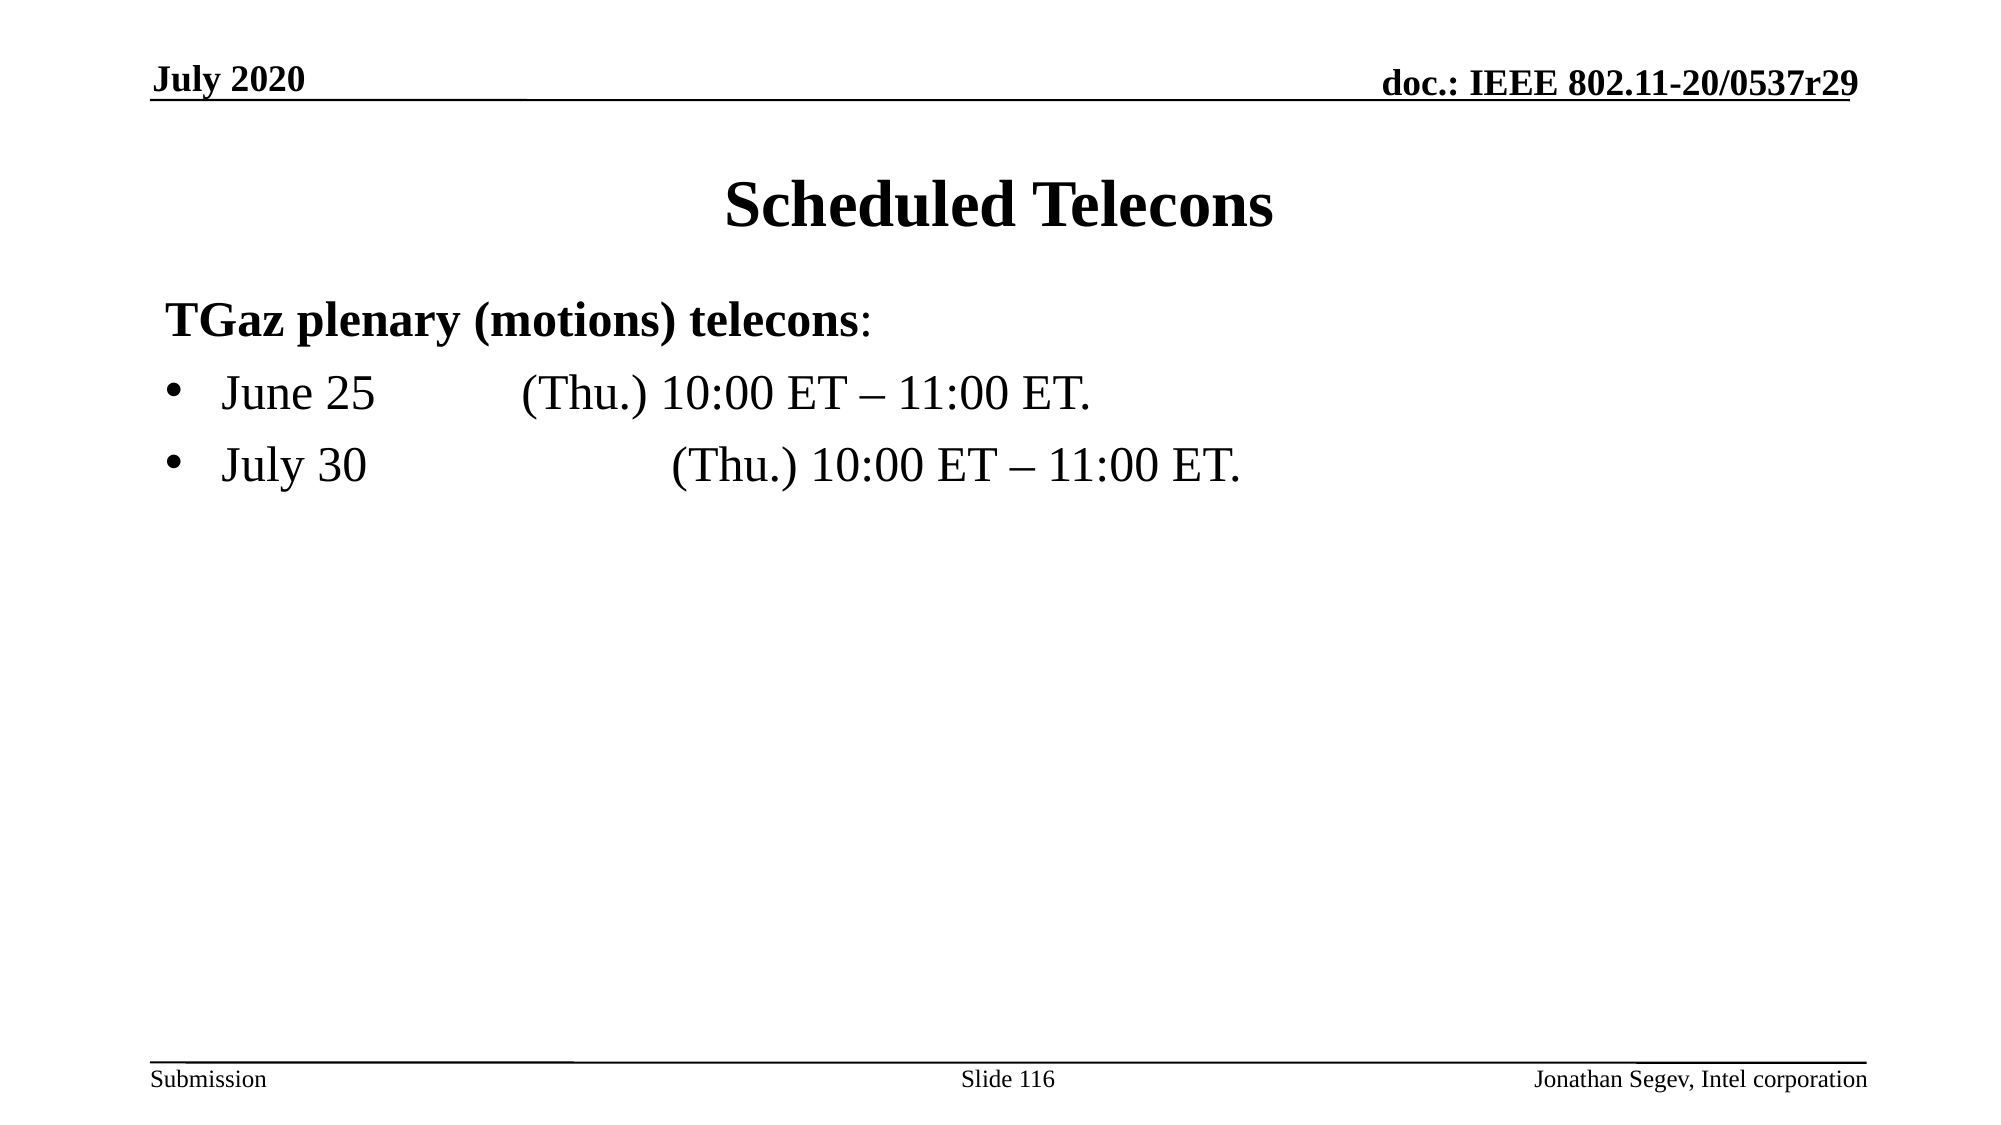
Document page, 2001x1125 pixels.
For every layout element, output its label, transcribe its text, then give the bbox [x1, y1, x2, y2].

slide_number Slide 116 [950, 1061, 1067, 1123]
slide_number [152, 54, 563, 100]
title Scheduled Telecons [149, 112, 1850, 278]
list TGaz plenary (motions) telecons: June 25 (Thu.) 10:00 ET – 11:00 ET. July 30 (Thu.) 10:00 ET – 11:00 ET. [149, 278, 1850, 670]
footer Jonathan Segev, Intel corporation [1171, 1061, 1869, 1093]
